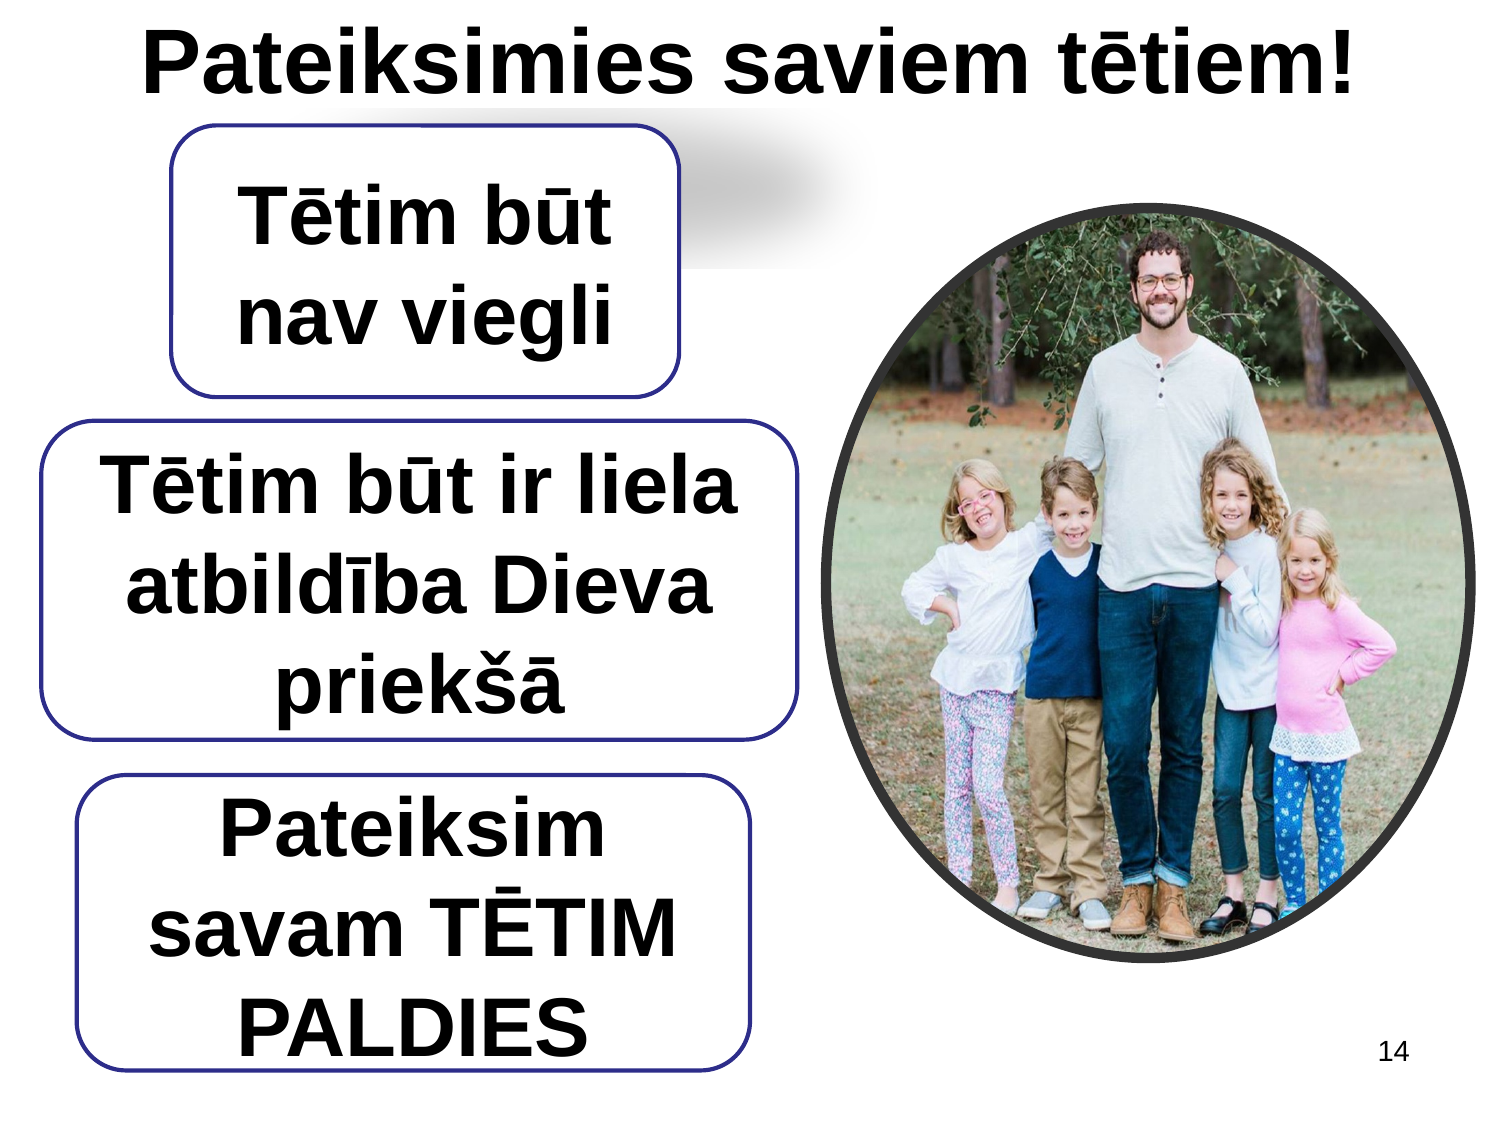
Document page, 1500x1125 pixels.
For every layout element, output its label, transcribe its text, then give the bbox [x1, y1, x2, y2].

title Pateiksimies saviem tētiem! [0, 0, 1500, 114]
text_box Tētim būt nav viegli [169, 123, 682, 400]
slide_number 14 [1074, 1024, 1426, 1103]
picture [825, 207, 1471, 959]
text_box Pateiksim savam TĒTIM PALDIES [74, 772, 753, 1073]
text_box Tētim būt ir liela atbildība Dieva priekšā [39, 418, 800, 742]
